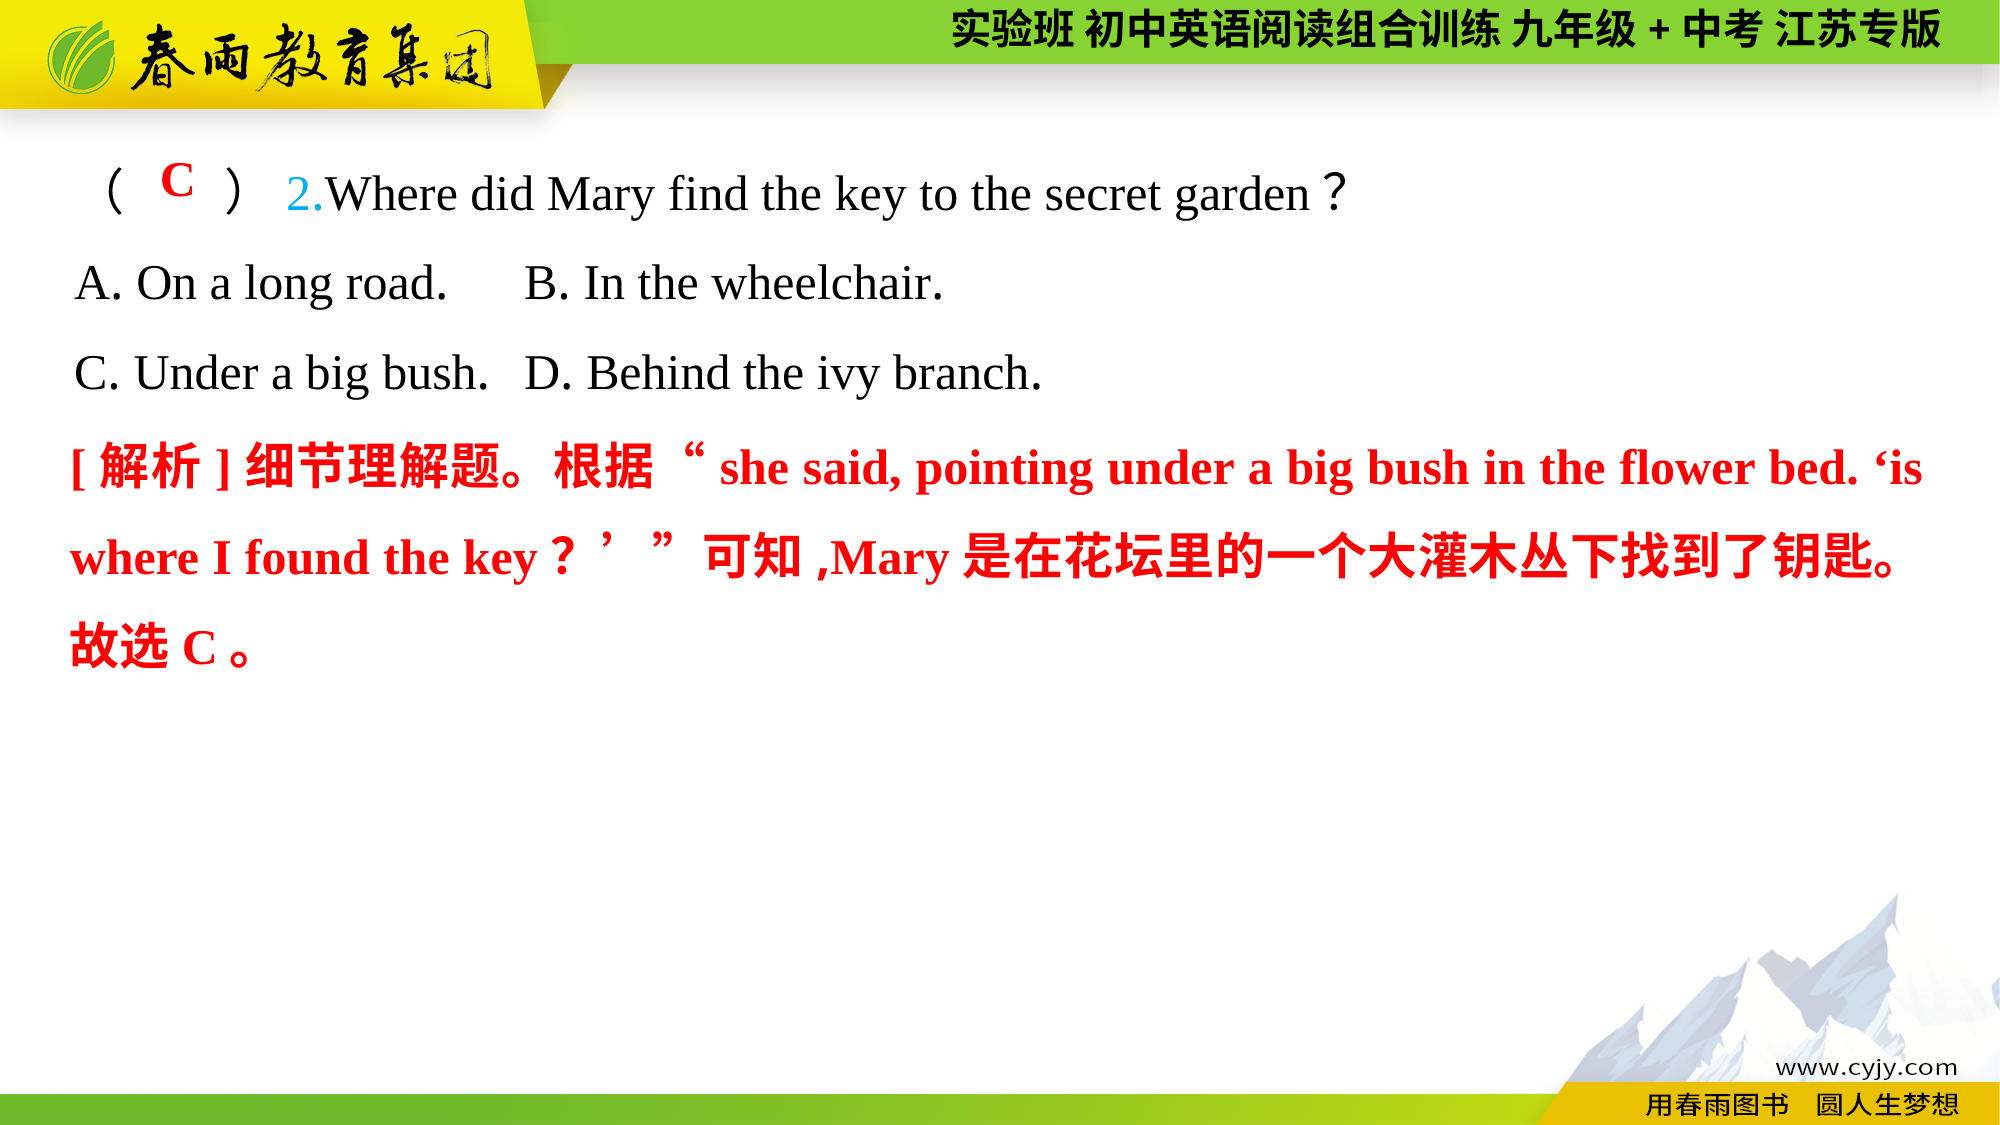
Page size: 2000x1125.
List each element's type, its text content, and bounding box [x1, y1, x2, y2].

text_box C [145, 138, 212, 214]
picture [0, 0, 2000, 1125]
text_box [解析]细节理解题。根据“she said, pointing under a big bush in the flower bed. ‘is where I found the key？’”可知,Mary是在花坛里的一个大灌木丛下找到了钥匙。故选C。 [54, 397, 1939, 683]
list （ ）2.Where did Mary find the key to the secret garden？ A. On a long road. B. In the wheelchair. C. Under a big bush. D. Behind the ivy branch. [59, 122, 1944, 399]
